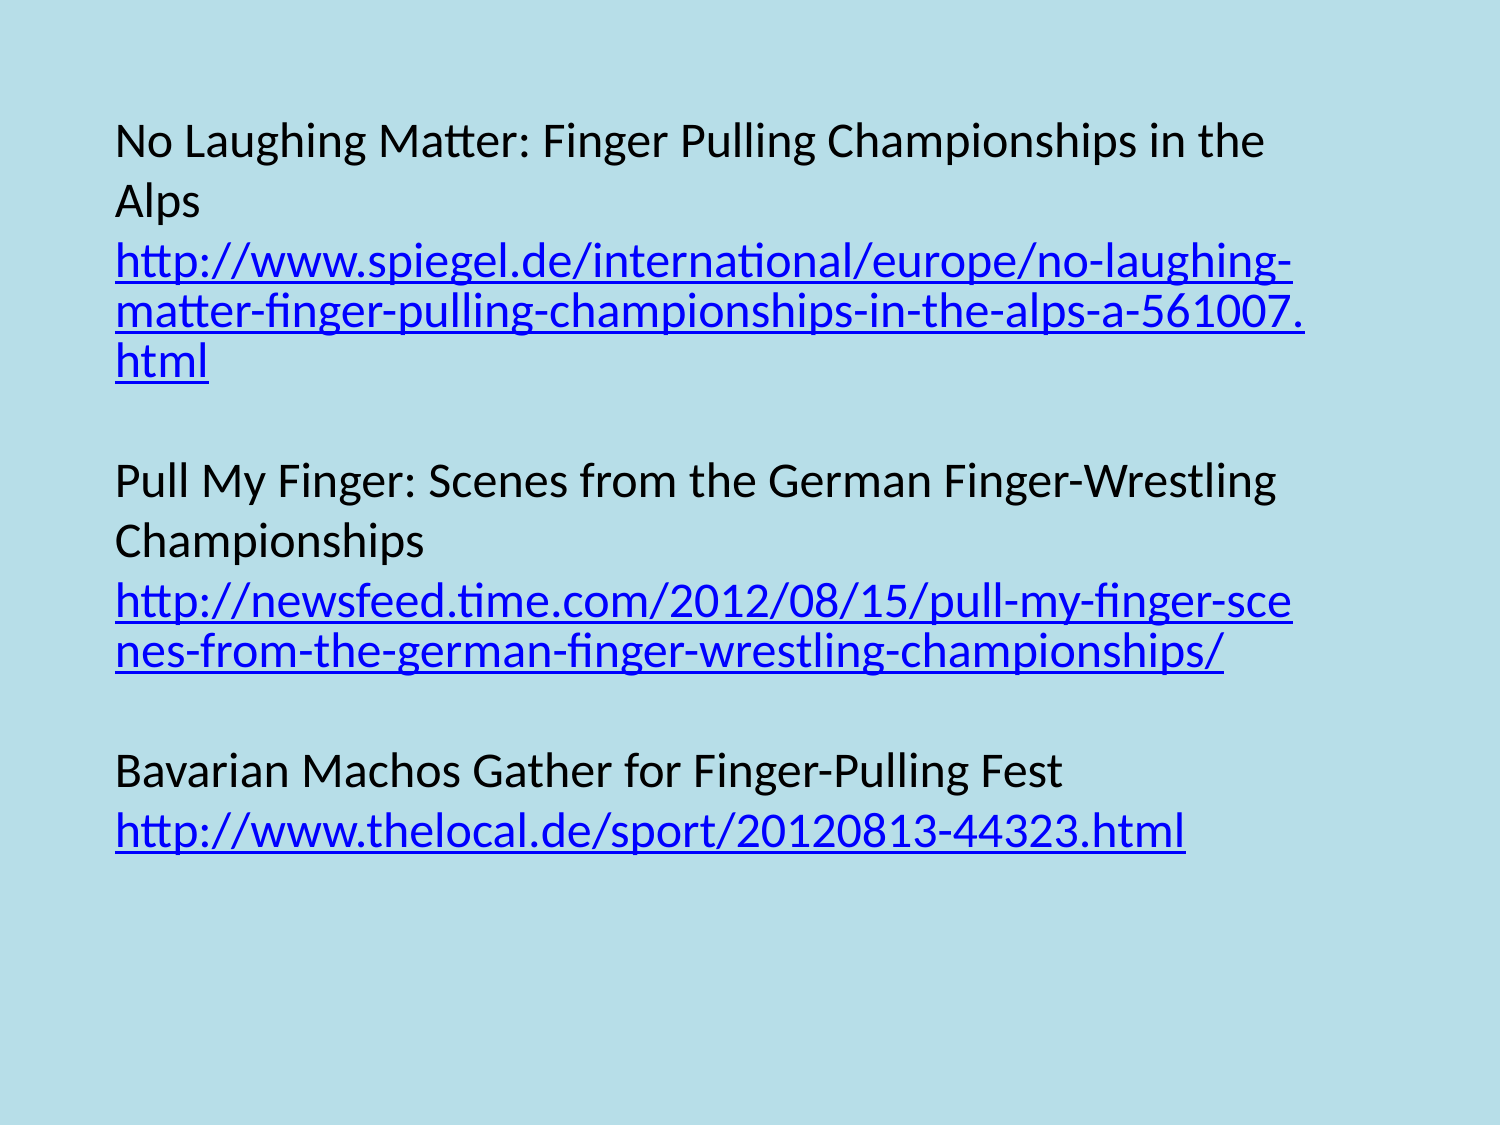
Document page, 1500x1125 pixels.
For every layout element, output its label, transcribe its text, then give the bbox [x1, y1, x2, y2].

text_box No Laughing Matter: Finger Pulling Championships in the Alps http://www.spiegel.de/international/europe/no-laughing-matter-finger-pulling-championships-in-the-alps-a-561007.html Pull My Finger: Scenes from the German Finger-Wrestling Championships http://newsfeed.time.com/2012/08/15/pull-my-finger-scenes-from-the-german-finger-wrestling-championships/ Bavarian Machos Gather for Finger-Pulling Fest http://www.thelocal.de/sport/20120813-44323.html [99, 99, 1325, 835]
